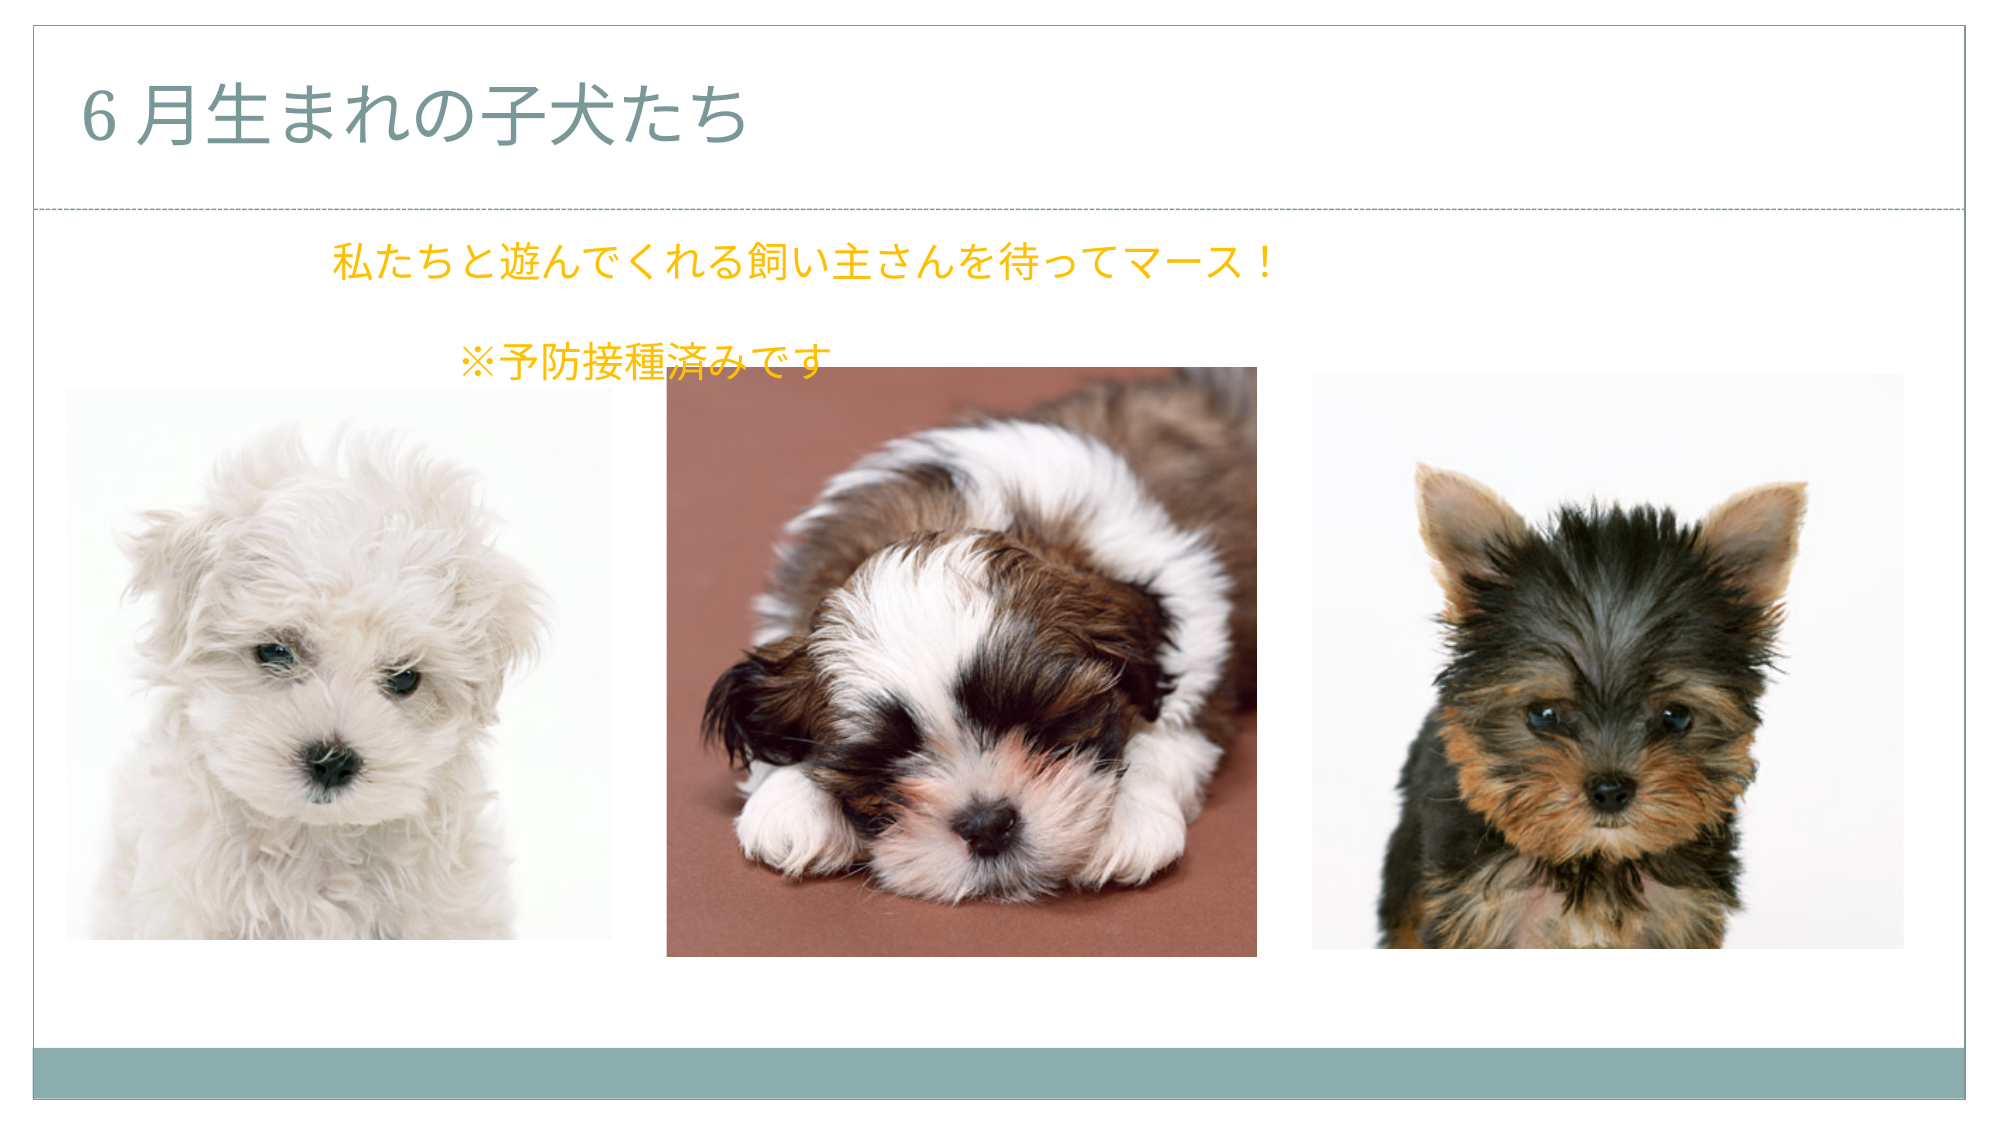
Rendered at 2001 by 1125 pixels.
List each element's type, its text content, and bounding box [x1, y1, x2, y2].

text_box 私たちと遊んでくれる飼い主さんを待ってマース！ ※予防接種済みです [317, 228, 1711, 394]
title 6月生まれの子犬たち [66, 37, 1933, 162]
picture [1311, 375, 1904, 949]
picture [666, 367, 1258, 957]
picture [65, 383, 612, 941]
